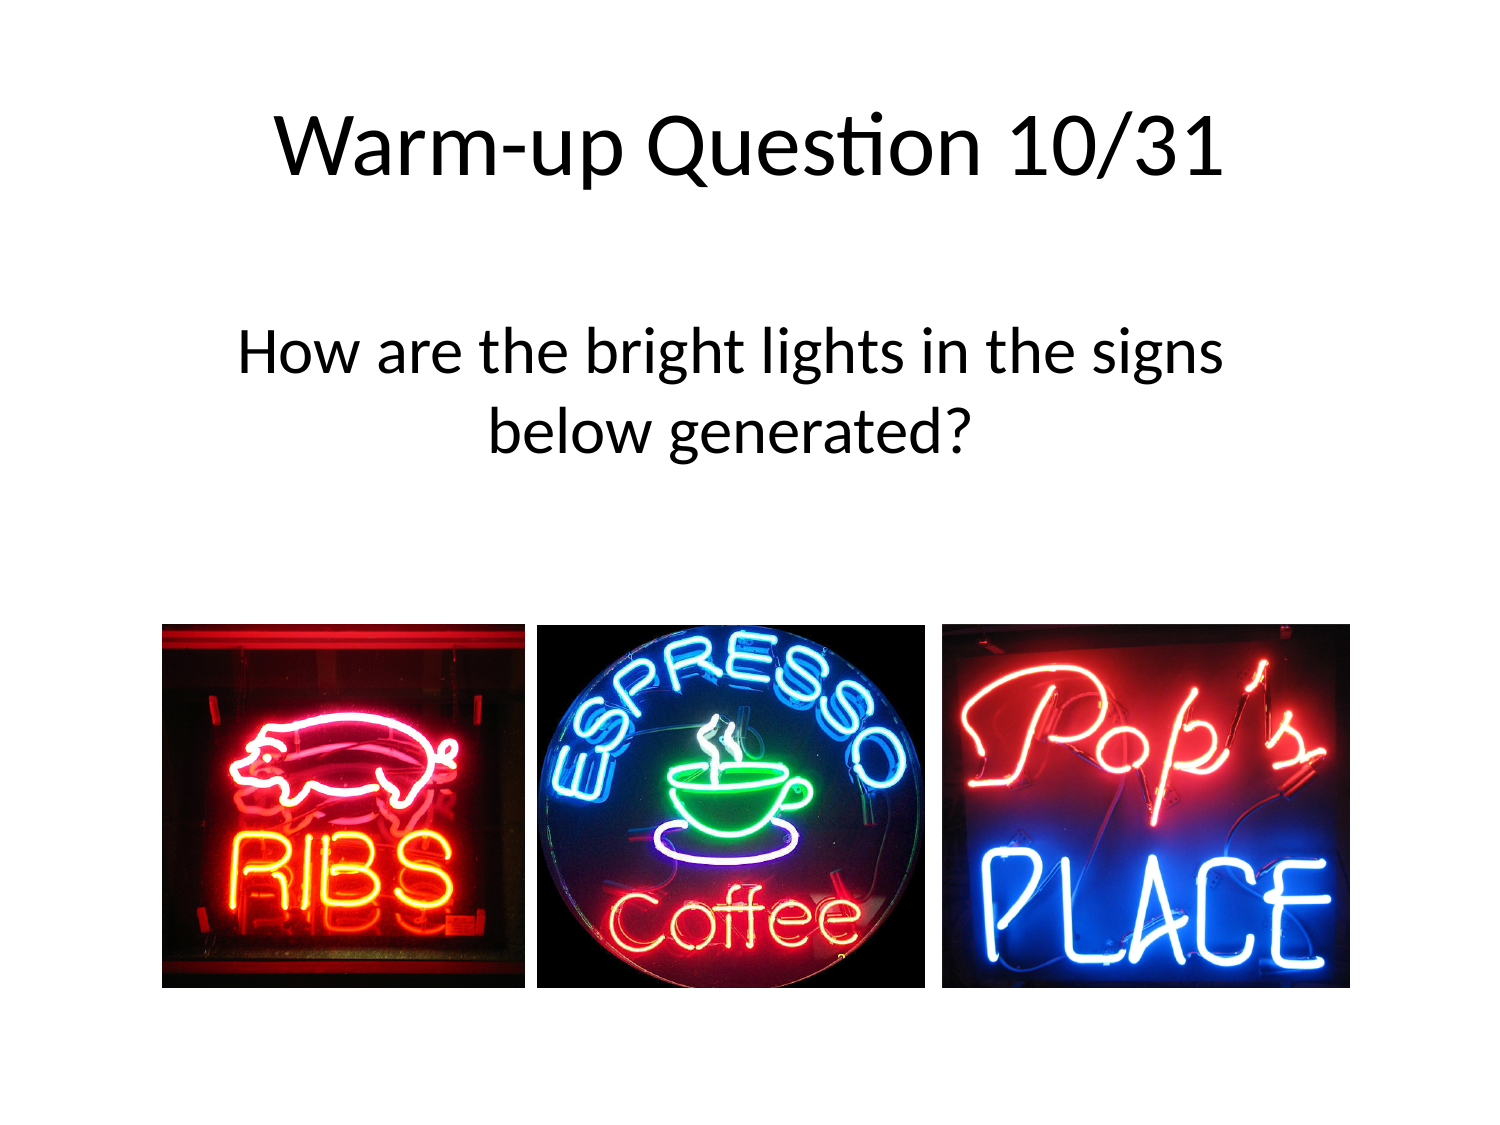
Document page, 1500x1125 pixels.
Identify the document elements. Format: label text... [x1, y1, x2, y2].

title Warm-up Question 10/31 [75, 45, 1425, 233]
picture [941, 624, 1351, 988]
picture [537, 625, 926, 988]
text_box How are the bright lights in the signs below generated? [162, 299, 1300, 475]
picture [162, 624, 526, 988]
